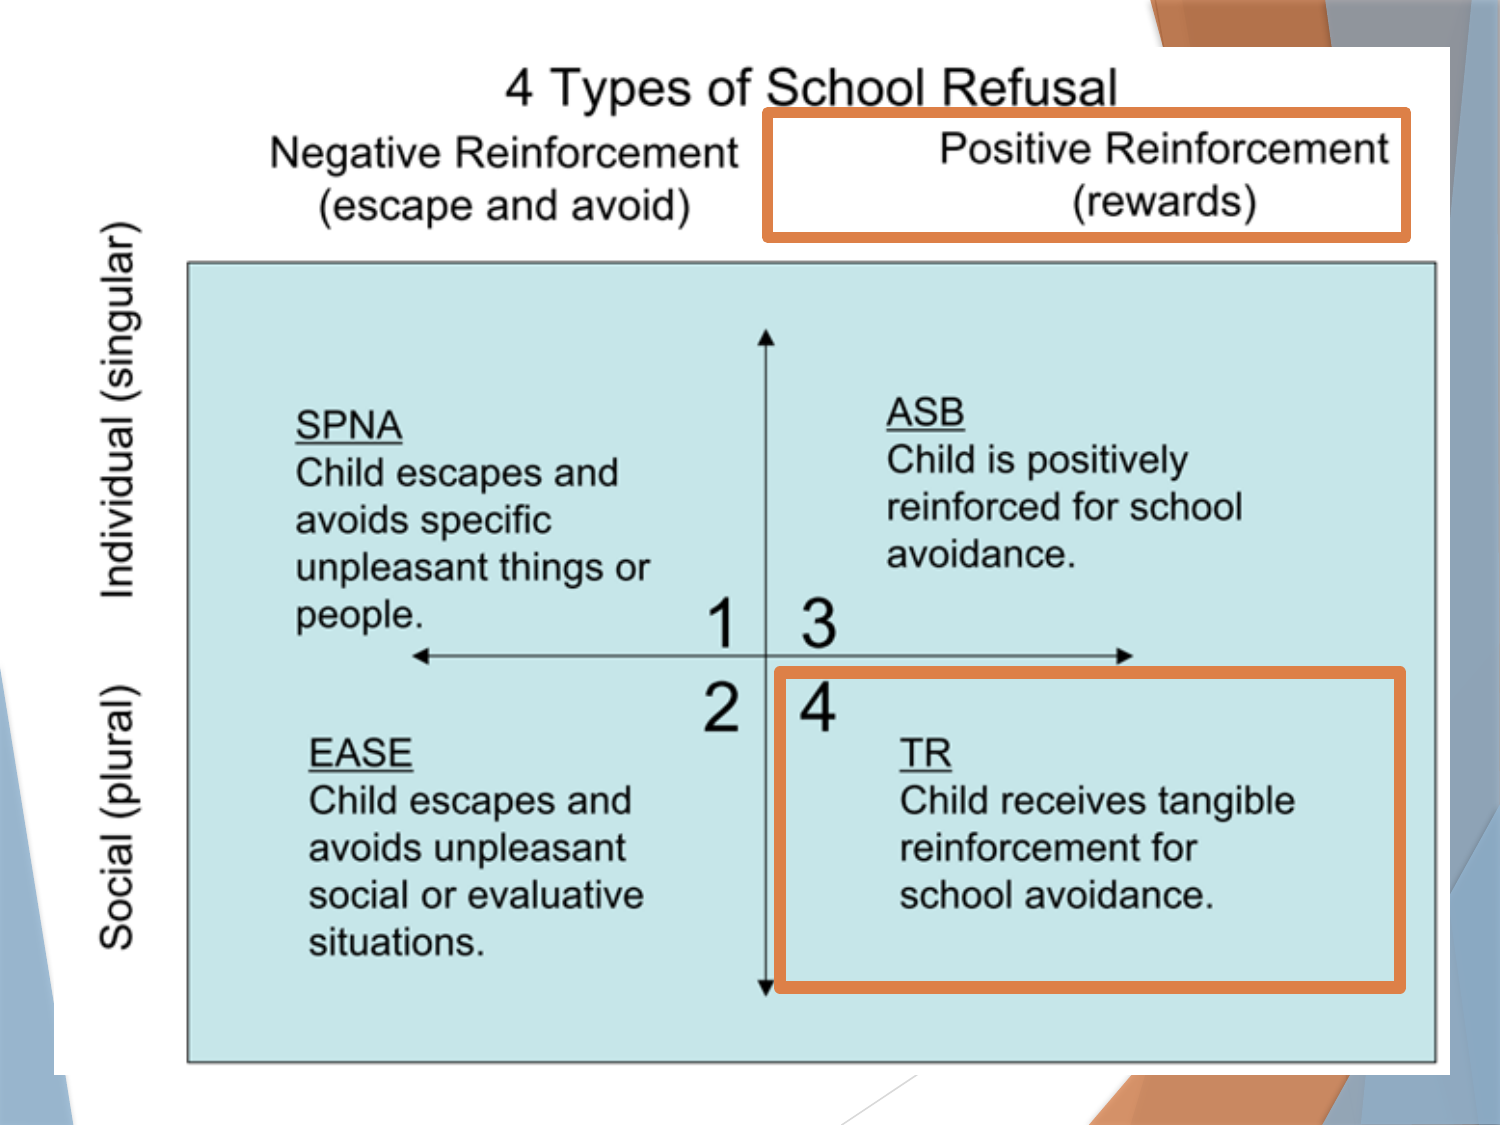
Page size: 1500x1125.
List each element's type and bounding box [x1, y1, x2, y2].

text_box [766, 111, 1407, 988]
picture [54, 47, 1451, 1076]
